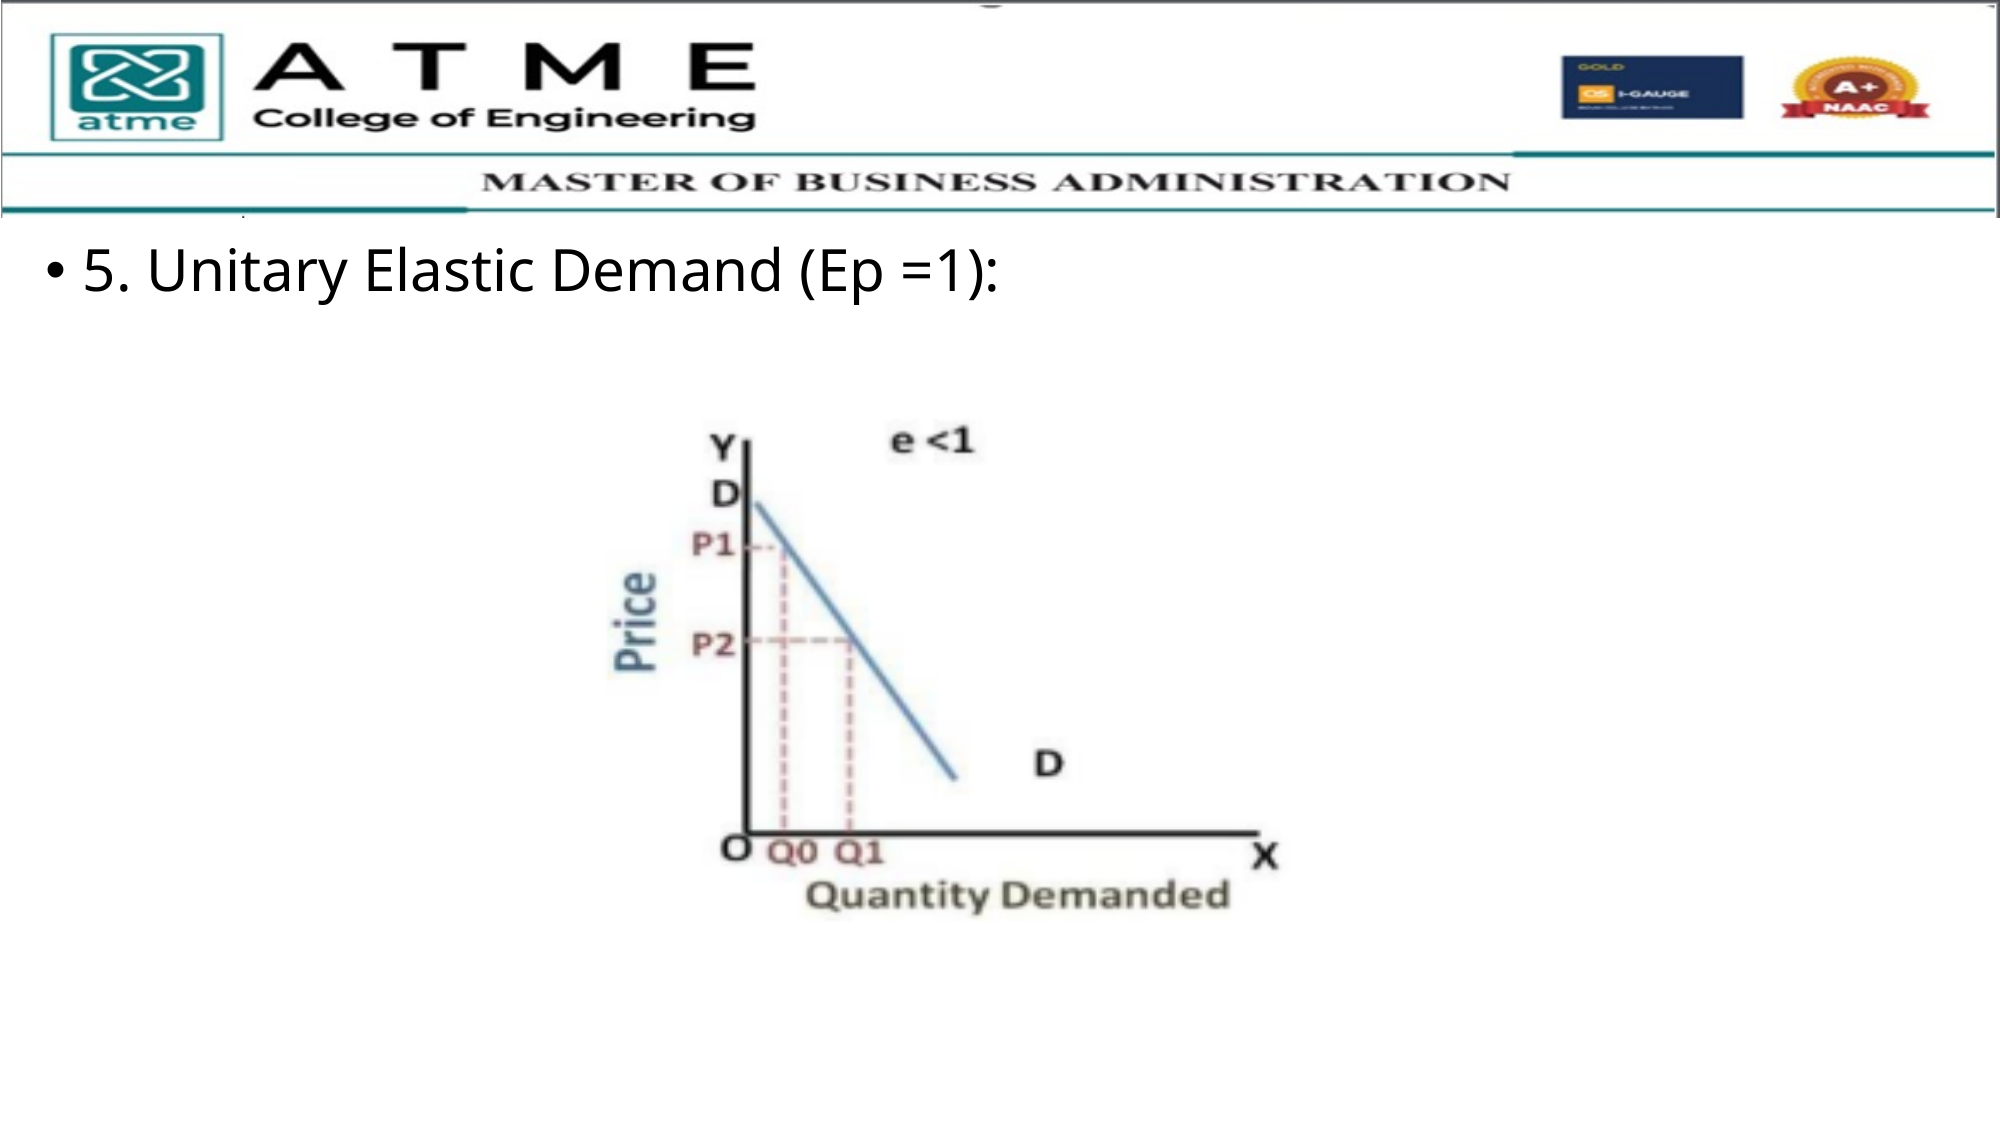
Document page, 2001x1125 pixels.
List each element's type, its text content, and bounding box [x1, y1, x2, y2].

picture [556, 365, 1324, 940]
list 5. Unitary Elastic Demand (Ep =1): [30, 233, 1975, 1104]
picture [1, 0, 2000, 218]
